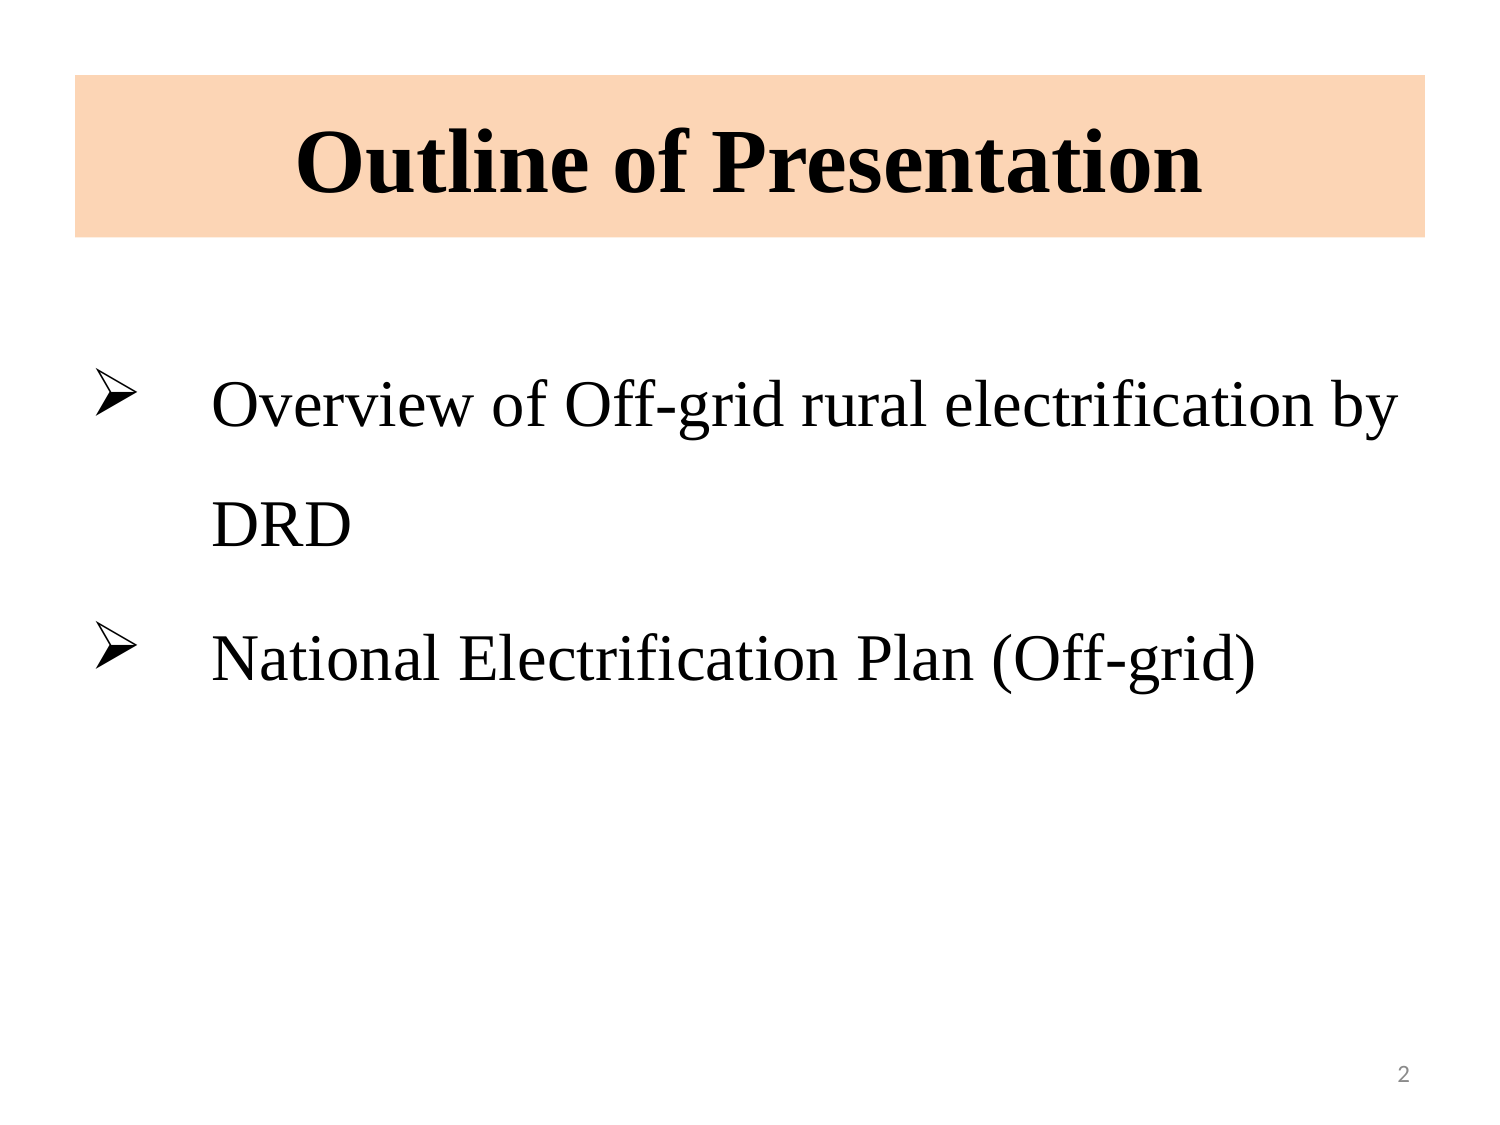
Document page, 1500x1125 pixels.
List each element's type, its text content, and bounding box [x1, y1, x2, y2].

slide_number 2 [1074, 1042, 1425, 1103]
list Overview of Off-grid rural electrification by DRD National Electrification Plan (Off-grid) [75, 312, 1425, 813]
title Outline of Presentation [75, 75, 1425, 238]
